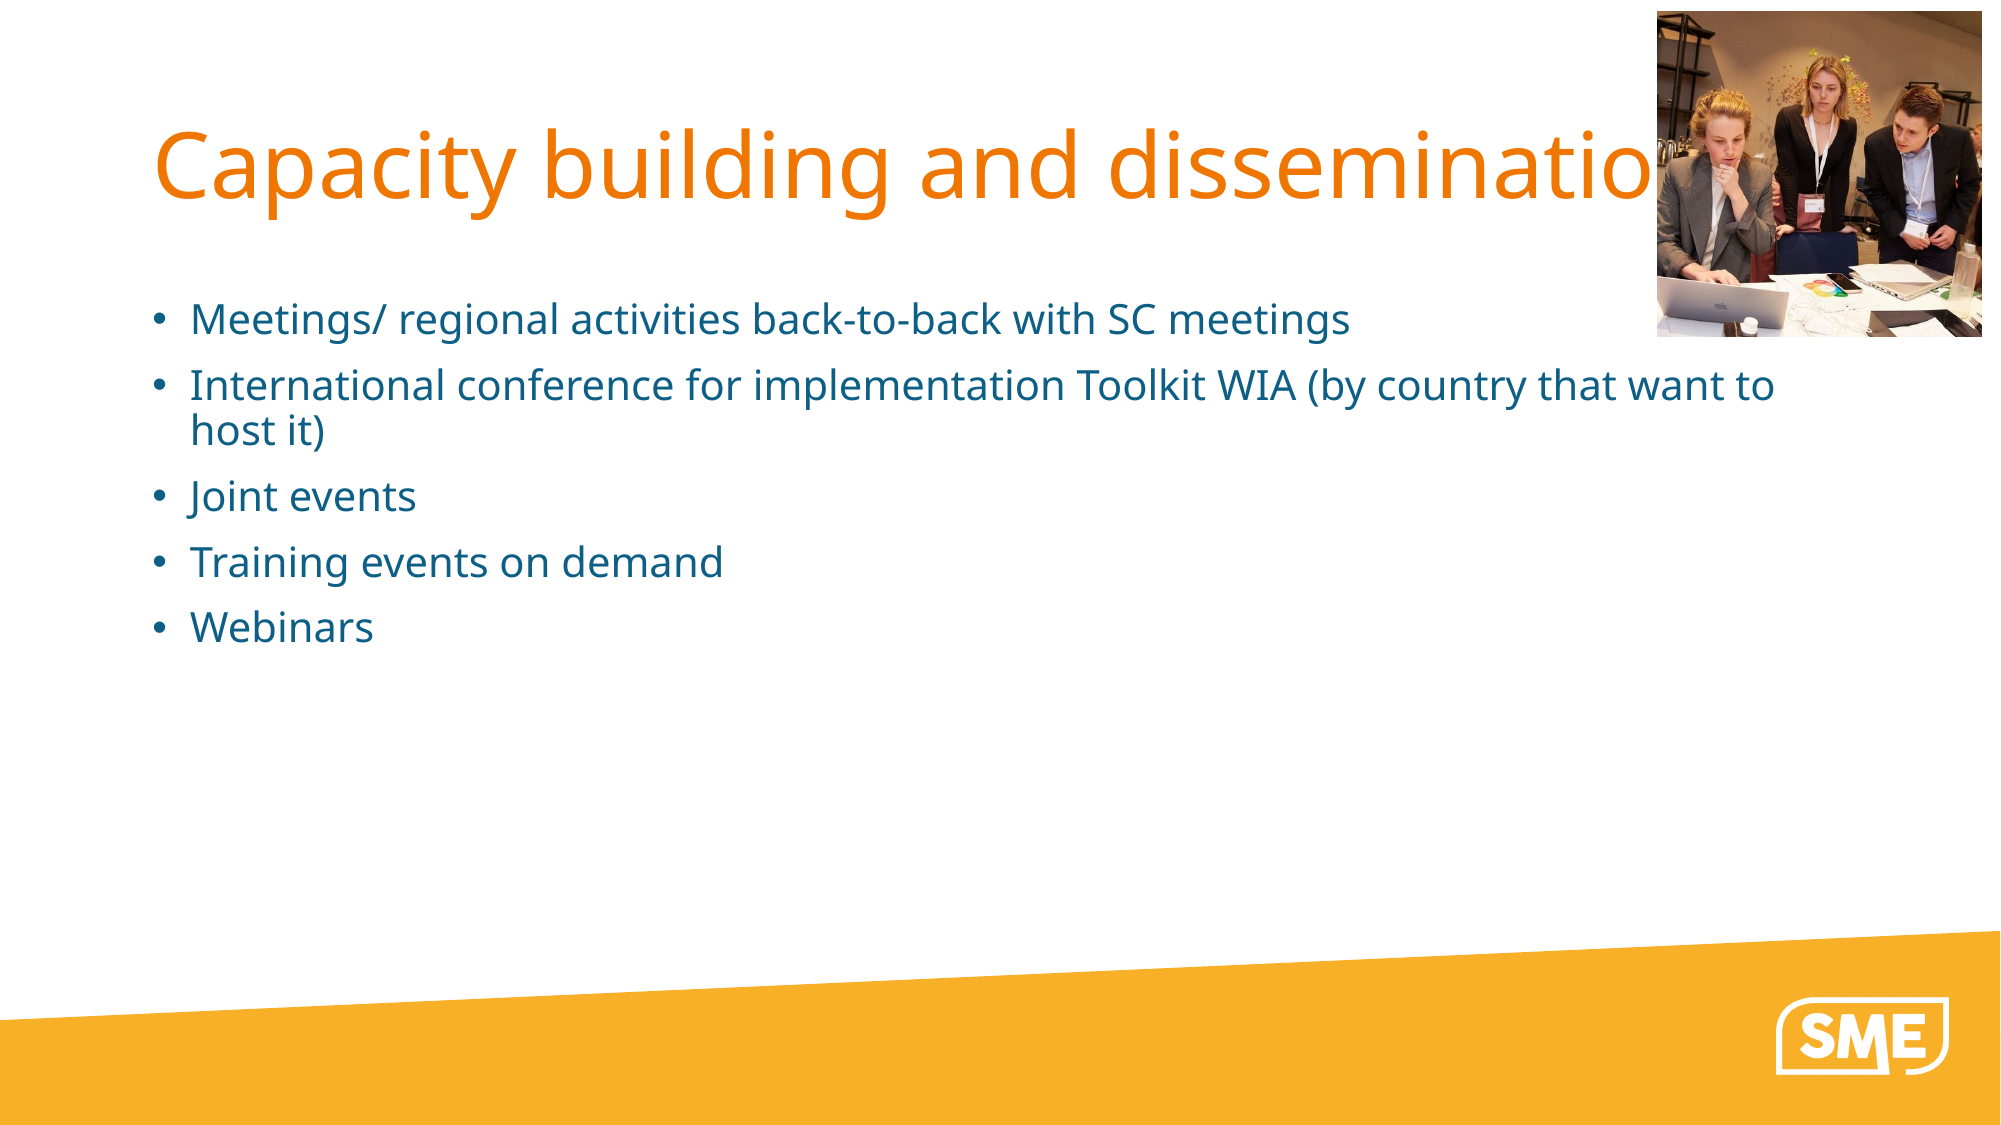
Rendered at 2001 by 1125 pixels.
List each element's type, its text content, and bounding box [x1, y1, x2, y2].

title Capacity building and dissemination [137, 59, 1657, 278]
picture [1776, 997, 1949, 1075]
picture [1657, 11, 1982, 337]
list Meetings/ regional activities back-to-back with SC meetings International conference for implementation Toolkit WIA (by country that want to host it) Joint events Training events on demand Webinars [137, 290, 1863, 1005]
